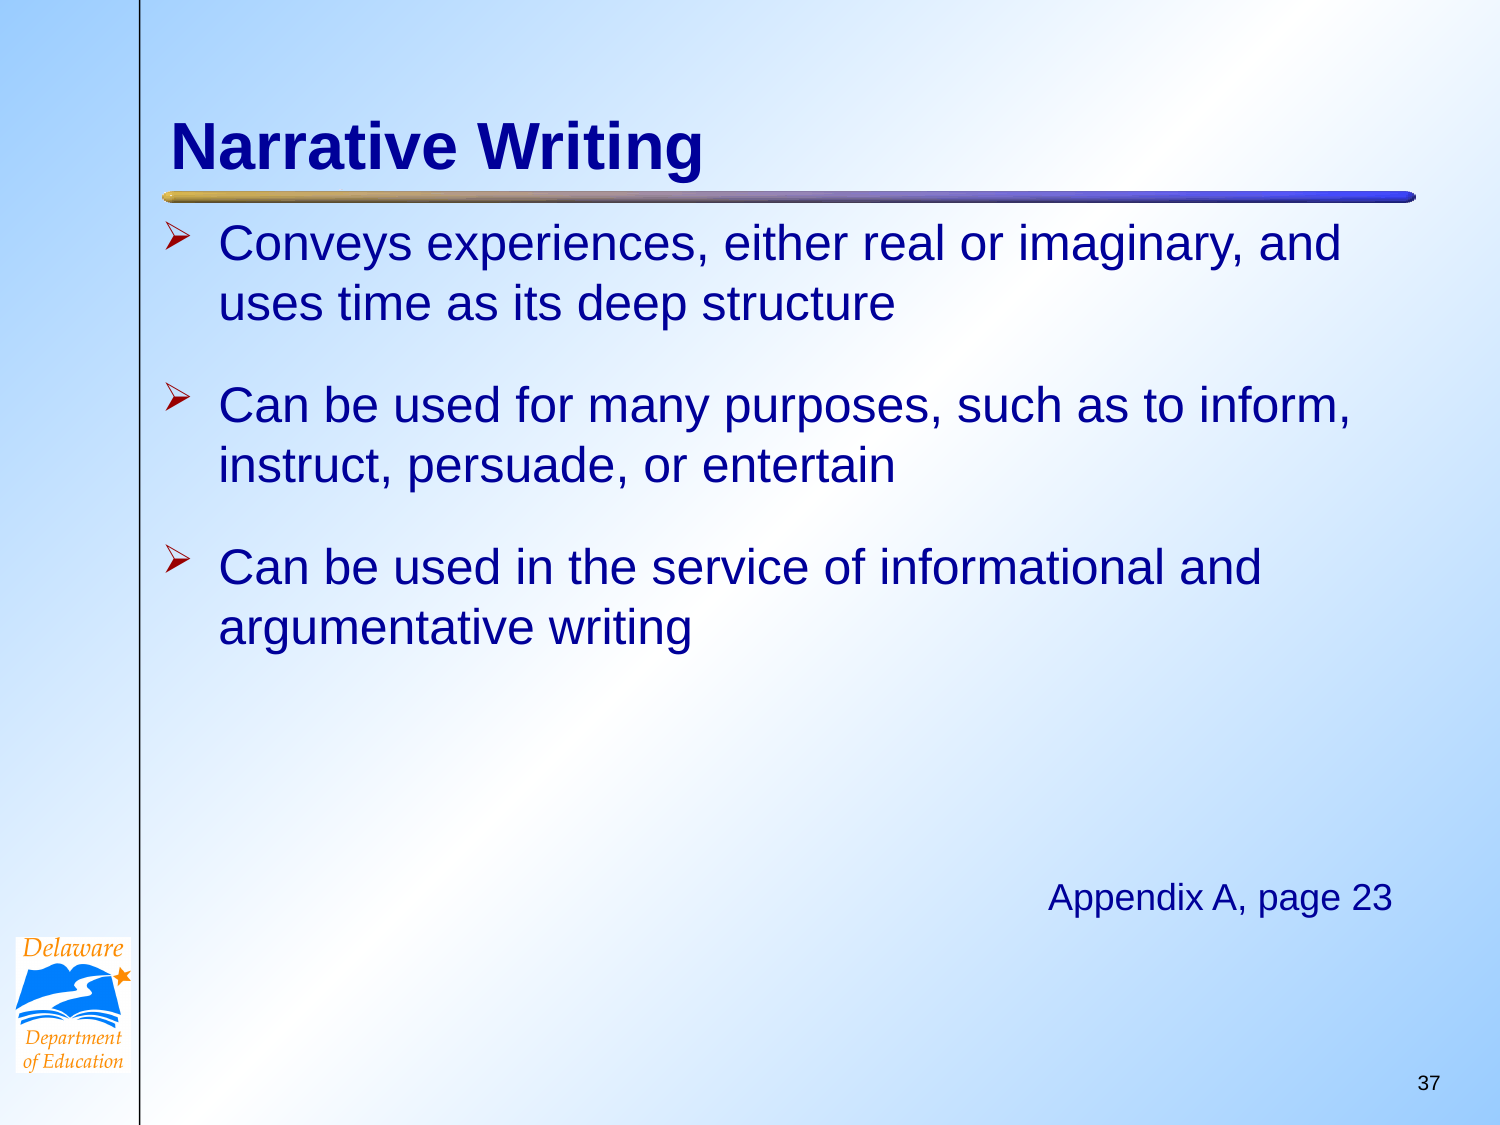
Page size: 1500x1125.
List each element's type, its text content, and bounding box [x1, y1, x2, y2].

list Conveys experiences, either real or imaginary, and uses time as its deep structure Can be used for many purposes, such as to inform, instruct, persuade, or entertain Can be used in the service of informational and argumentative writing [146, 202, 1453, 1051]
title Narrative Writing [162, 27, 1453, 191]
slide_number 36 [1142, 1054, 1456, 1110]
picture [15, 937, 131, 1073]
picture [152, 189, 1425, 202]
text_box Appendix A, page 23 [924, 865, 1408, 926]
